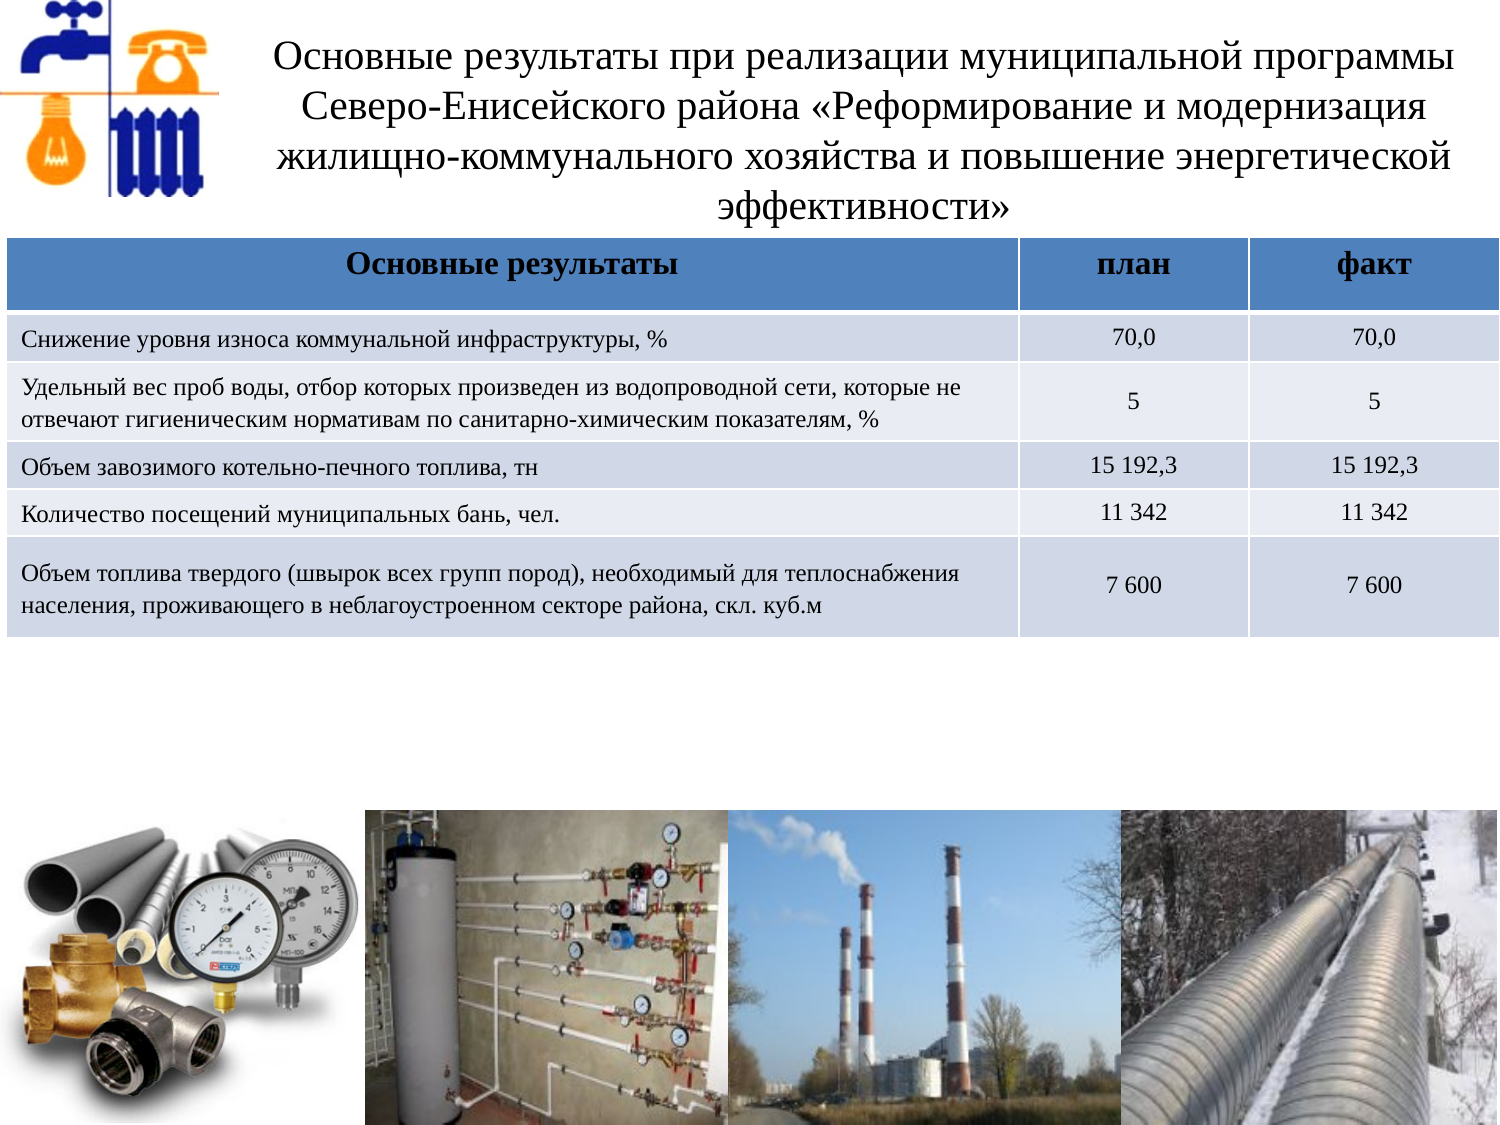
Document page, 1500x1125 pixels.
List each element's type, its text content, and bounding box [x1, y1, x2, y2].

table_header факт [1250, 238, 1499, 310]
title Основные результаты при реализации муниципальной программы Северо-Енисейского района «Реформирование и модернизация жилищно-коммунального хозяйства и повышение энергетической эффективности» [253, 20, 1475, 235]
table_cell Снижение уровня износа коммунальной инфраструктуры, % [7, 315, 1018, 361]
table_cell 11 342 [1020, 490, 1248, 535]
table_cell 15 192,3 [1250, 442, 1499, 488]
table_cell 5 [1020, 363, 1248, 440]
table_cell Объем завозимого котельно-печного топлива, тн [7, 442, 1018, 488]
table_header Основные результаты [7, 238, 1018, 310]
table_cell Объем топлива твердого (швырок всех групп пород), необходимый для теплоснабжения населения, проживающего в неблагоустроенном секторе района, скл. куб.м [7, 537, 1018, 637]
table_cell 15 192,3 [1020, 442, 1248, 488]
table_cell 5 [1250, 363, 1499, 440]
picture [0, 808, 1498, 1125]
table_cell 70,0 [1020, 315, 1248, 361]
table_cell Количество посещений муниципальных бань, чел. [7, 490, 1018, 535]
table_cell 70,0 [1250, 315, 1499, 361]
table_cell 7 600 [1020, 537, 1248, 637]
table_header план [1020, 238, 1248, 310]
table_cell Удельный вес проб воды, отбор которых произведен из водопроводной сети, которые не отвечают гигиеническим нормативам по санитарно-химическим показателям, % [7, 363, 1018, 440]
picture [0, 0, 219, 197]
table_cell 7 600 [1250, 537, 1499, 637]
table_cell 11 342 [1250, 490, 1499, 535]
